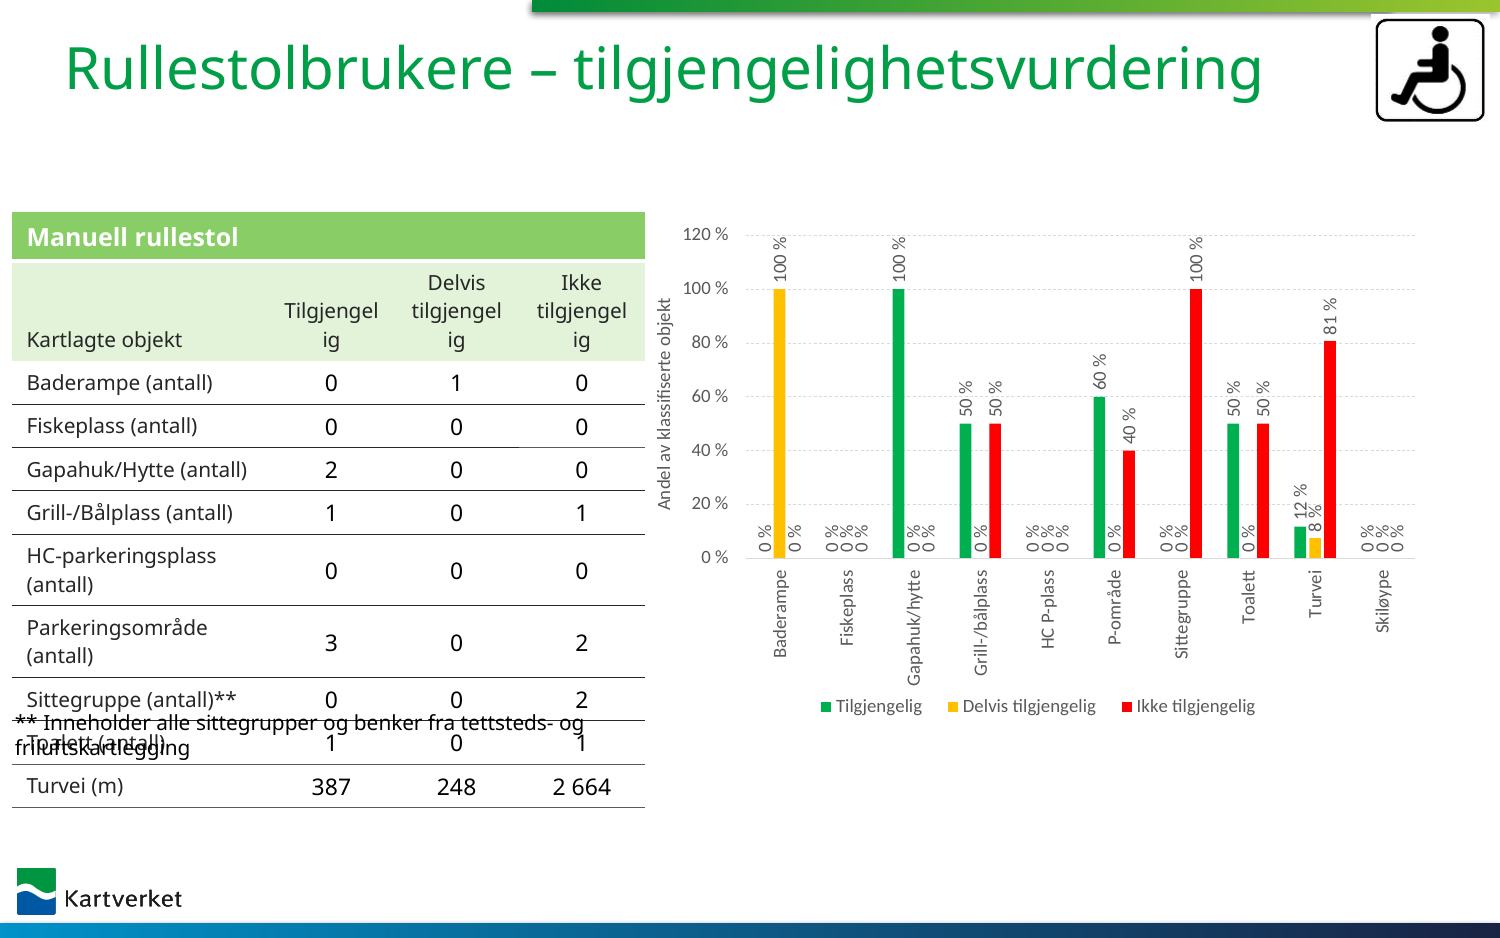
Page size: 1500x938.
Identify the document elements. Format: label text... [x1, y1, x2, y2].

table_cell 0 [269, 361, 394, 404]
table_cell Grill-/Bålplass (antall) [12, 491, 269, 534]
table_cell Sittegruppe (antall)** [12, 678, 269, 702]
table_cell 0 [269, 535, 394, 605]
table_cell 0 [269, 678, 394, 702]
picture [1371, 13, 1491, 127]
table_cell 2 [519, 678, 638, 702]
table_cell 1 [394, 361, 519, 404]
table_cell 3 [269, 606, 394, 677]
table_cell 2 [519, 606, 638, 677]
table_cell 0 [394, 535, 519, 605]
text_box ** Inneholder alle sittegrupper og benker fra tettsteds- og friluftskartlegging [0, 702, 745, 768]
table_cell Fiskeplass (antall) [12, 405, 269, 447]
table_cell 0 [519, 405, 638, 447]
table_cell Parkeringsområde (antall) [12, 606, 269, 677]
table_cell Baderampe (antall) [12, 361, 269, 404]
table_cell 0 [394, 606, 519, 677]
table_cell 0 [519, 535, 638, 605]
picture [643, 218, 1427, 728]
table_cell 248 [394, 768, 519, 807]
table_cell 0 [269, 405, 394, 447]
table_cell HC-parkeringsplass (antall) [12, 535, 269, 605]
table_cell Ikke tilgjengelig [519, 263, 638, 361]
table_cell 2 [269, 448, 394, 490]
table_cell Gapahuk/Hytte (antall) [12, 448, 269, 490]
table_cell 0 [519, 361, 638, 404]
table_cell Tilgjengelig [269, 263, 394, 361]
table_cell 2 664 [519, 768, 645, 807]
table_cell 0 [394, 491, 519, 534]
table_cell Delvis tilgjengelig [394, 263, 519, 361]
table_header Manuell rullestol [12, 212, 645, 259]
table_cell Kartlagte objekt [12, 263, 269, 361]
table_cell 387 [269, 768, 394, 807]
table_cell 1 [269, 491, 394, 534]
table_cell 0 [519, 448, 638, 490]
table_cell 0 [394, 448, 519, 490]
table_cell 1 [519, 491, 638, 534]
table_cell 0 [394, 405, 519, 447]
table_cell 0 [394, 678, 519, 702]
text_box Rullestolbrukere – tilgjengelighetsvurdering [49, 12, 1372, 109]
table_cell Turvei (m) [12, 768, 269, 807]
